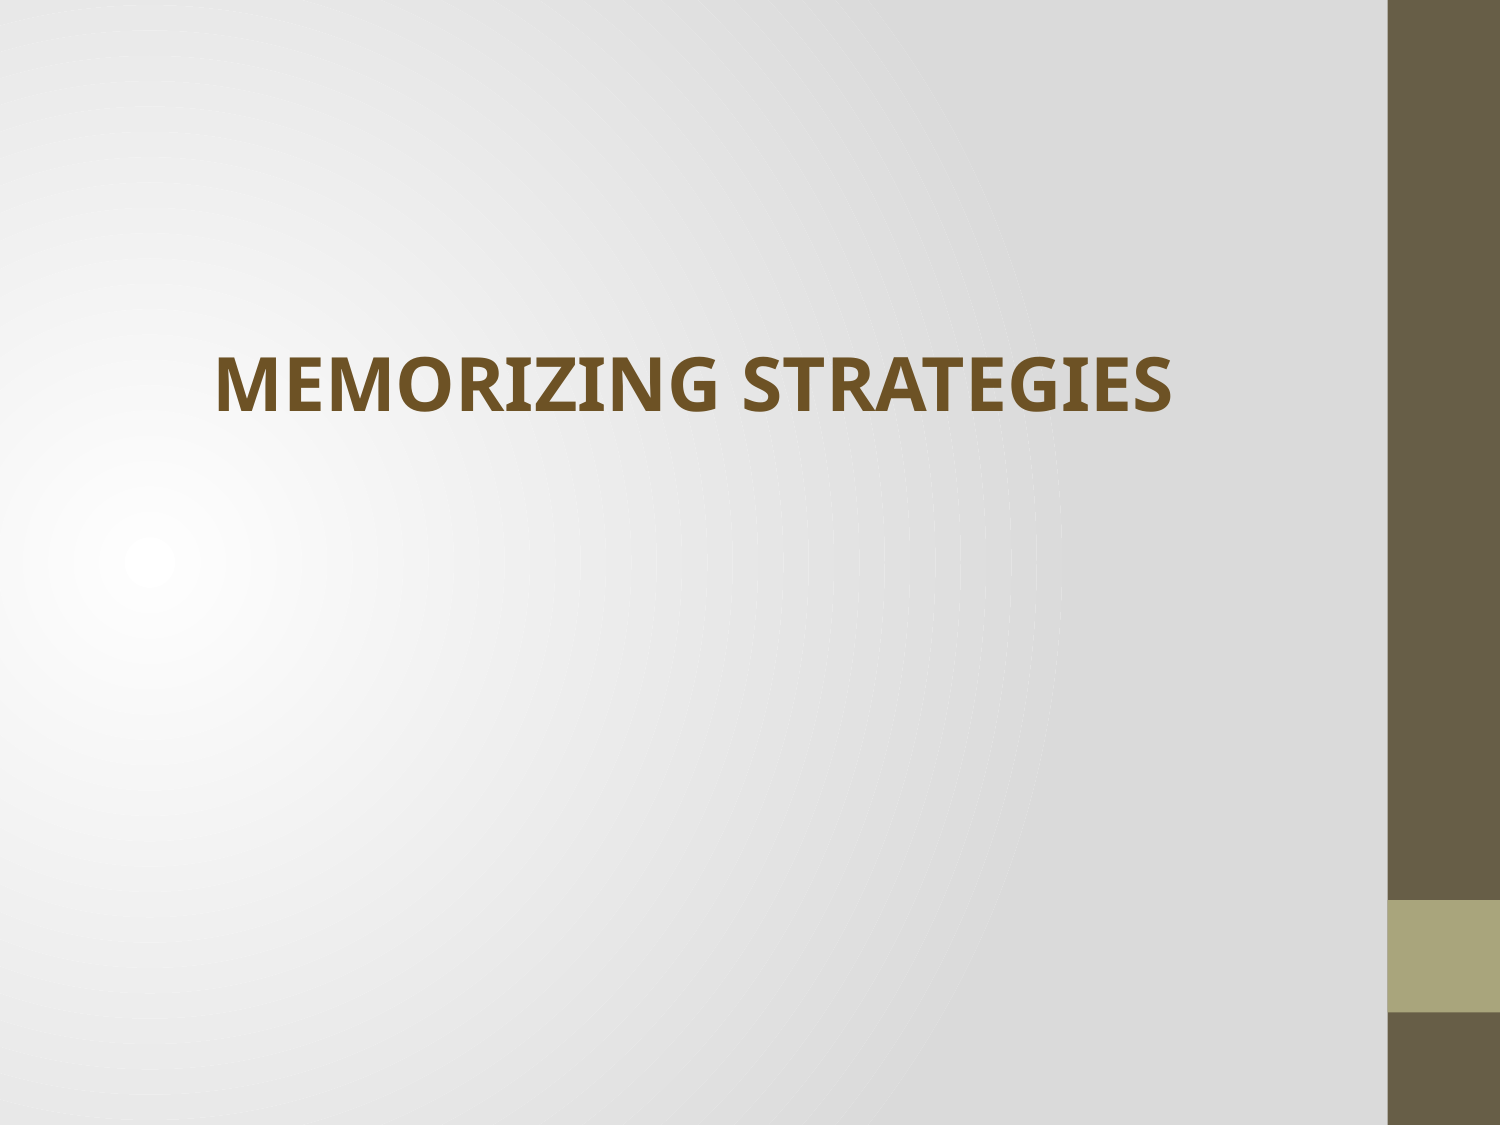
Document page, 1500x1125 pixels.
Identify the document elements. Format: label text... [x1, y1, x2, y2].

subtitle MEMORIZING STRATEGIES [50, 162, 1338, 925]
